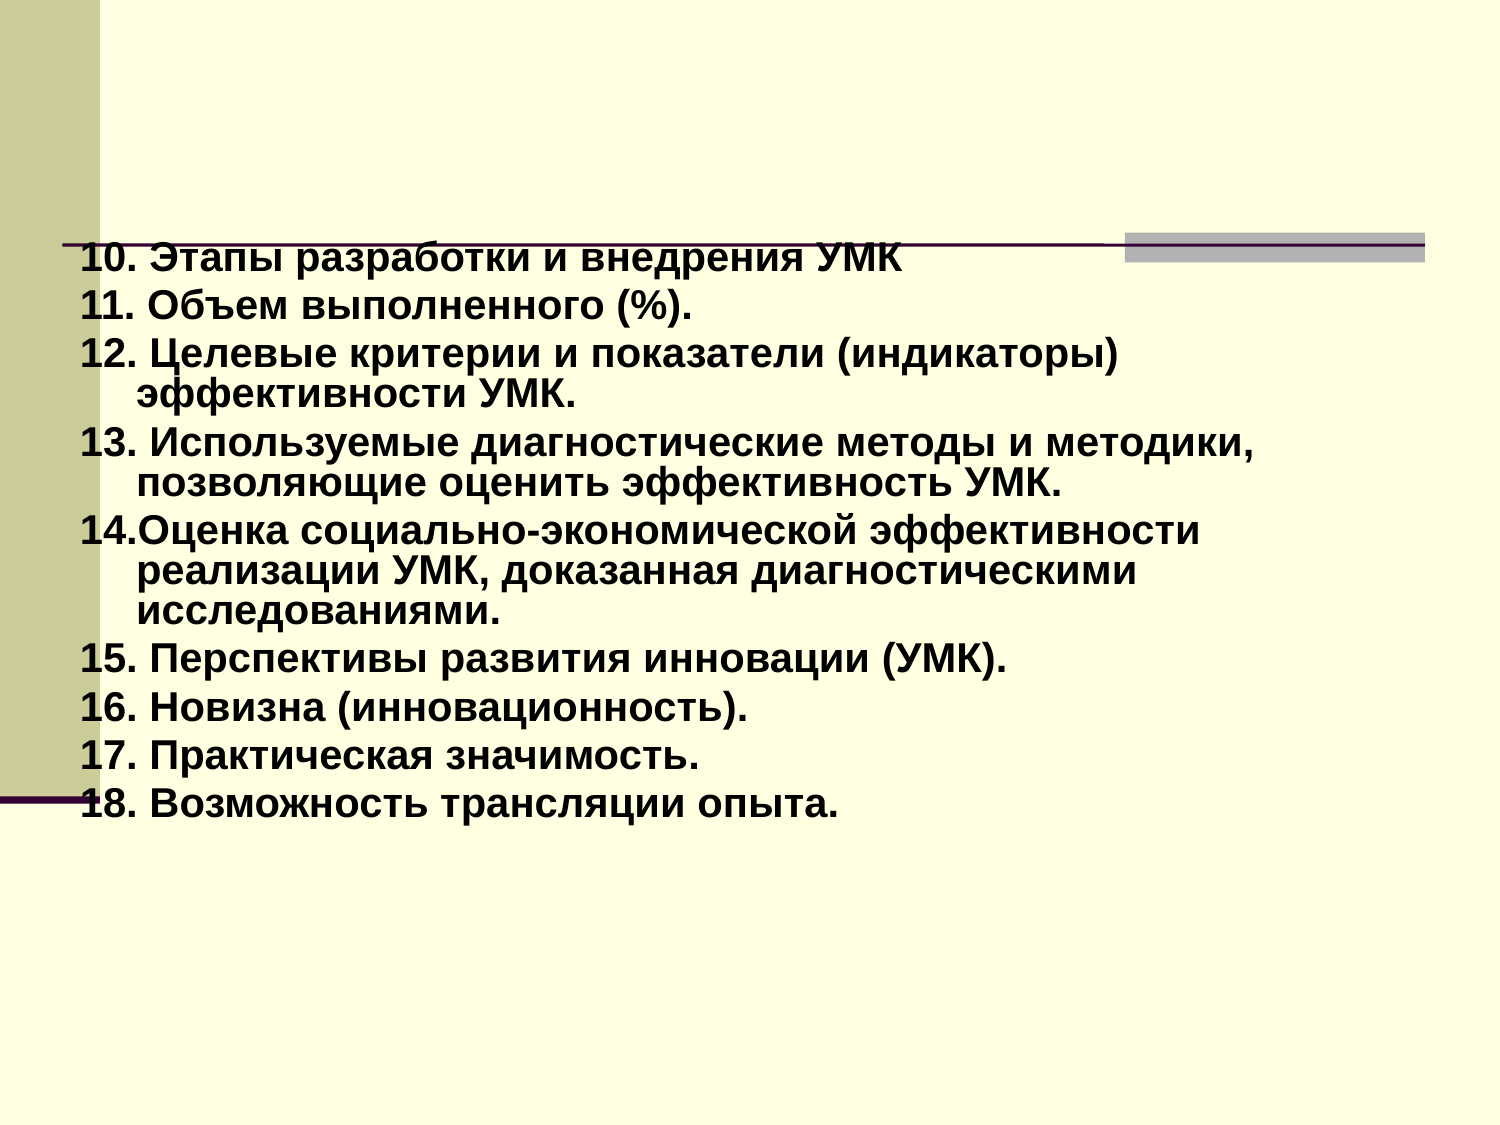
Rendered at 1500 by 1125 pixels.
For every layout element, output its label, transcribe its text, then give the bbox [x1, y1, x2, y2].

list 10. Этапы разработки и внедрения УМК 11. Объем выполненного (%). 12. Целевые критерии и показатели (индикаторы) эффективности УМК. 13. Используемые диагностические методы и методики, позволяющие оценить эффективность УМК. 14.Оценка социально-экономической эффективности реализации УМК, доказанная диагностическими исследованиями. 15. Перспективы развития инновации (УМК). 16. Новизна (инновационность). 17. Практическая значимость. 18. Возможность трансляции опыта. [64, 231, 1415, 925]
